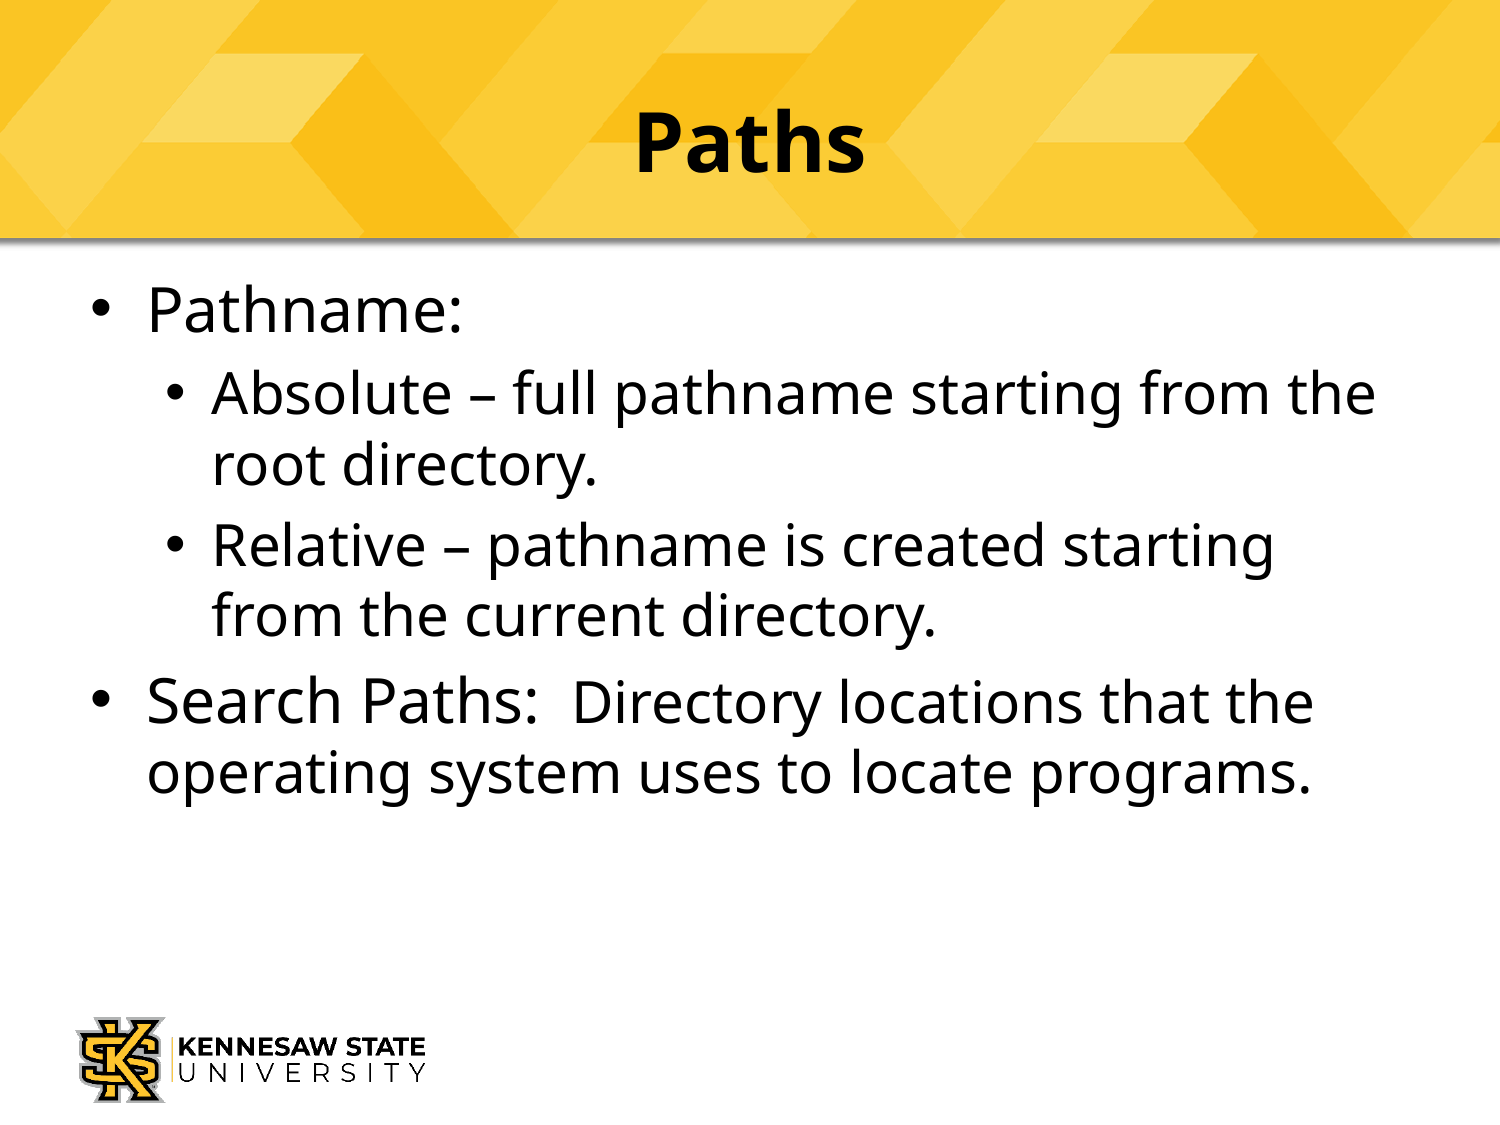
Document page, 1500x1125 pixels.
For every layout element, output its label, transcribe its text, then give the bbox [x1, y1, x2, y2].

list Pathname: Absolute – full pathname starting from the root directory. Relative – pathname is created starting from the current directory. Search Paths: Directory locations that the operating system uses to locate programs. [75, 262, 1425, 1005]
picture [75, 1017, 425, 1103]
picture [0, 0, 1500, 251]
title Paths [75, 45, 1425, 233]
